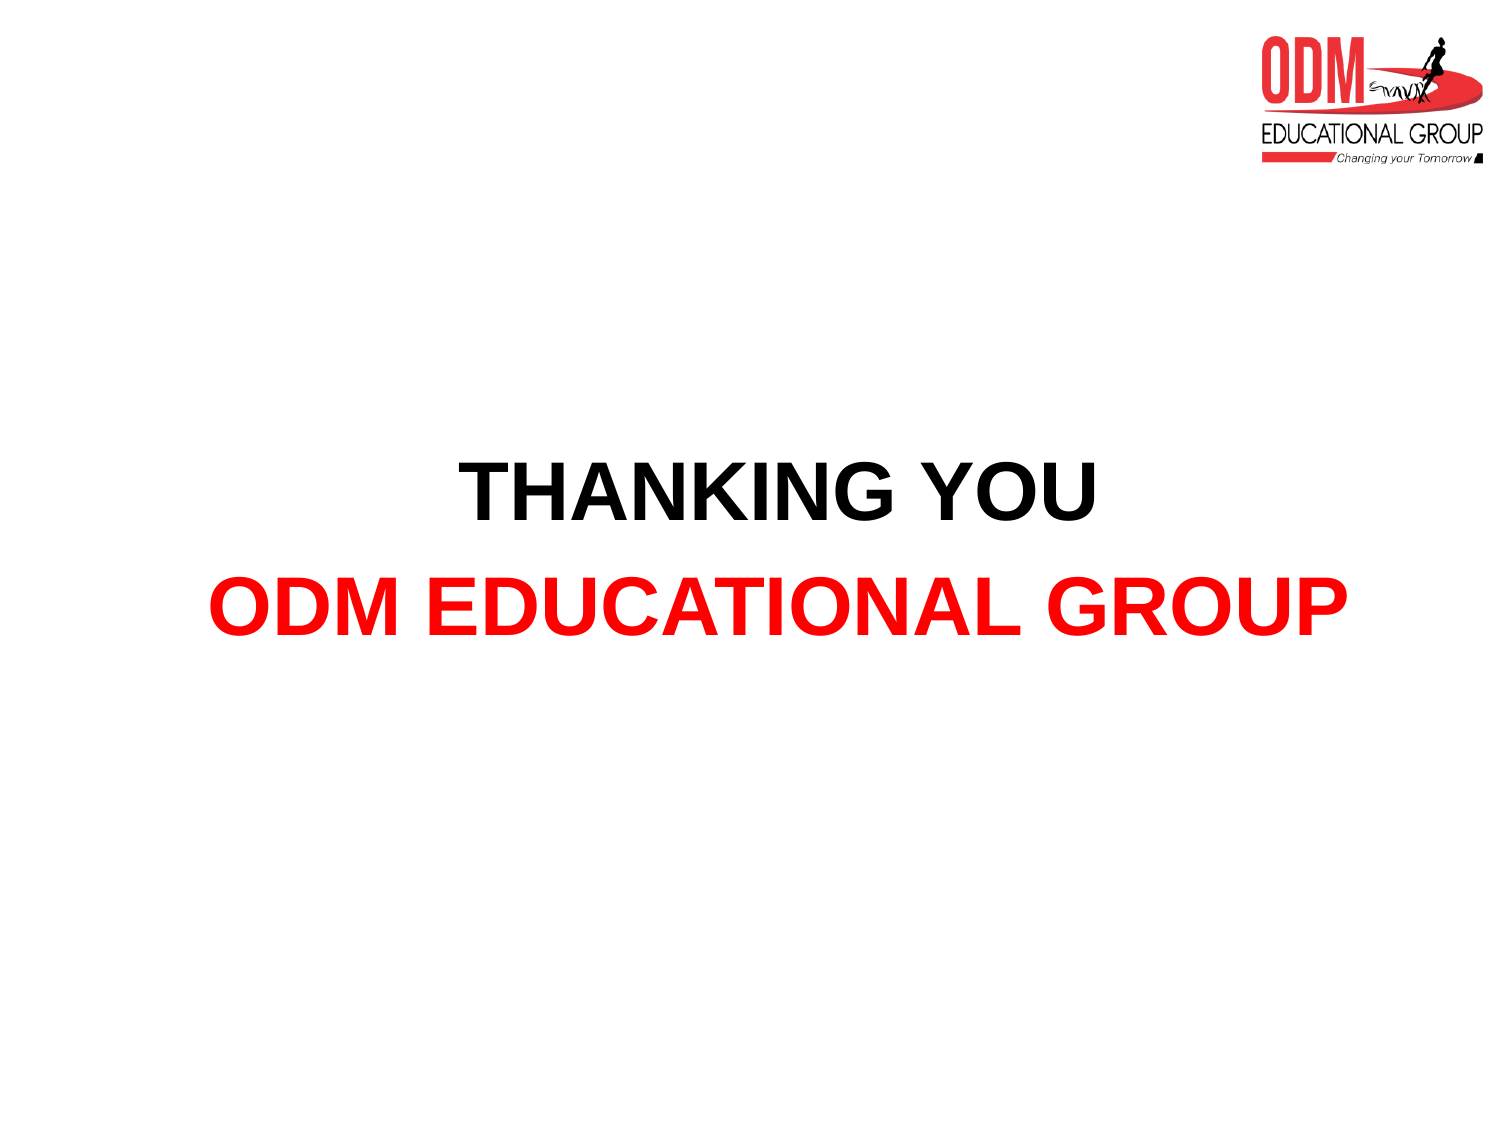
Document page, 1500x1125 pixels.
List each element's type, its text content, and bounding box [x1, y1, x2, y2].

picture [1262, 36, 1483, 164]
text_box THANKING YOU ODM EDUCATIONAL GROUP [101, 262, 1382, 847]
